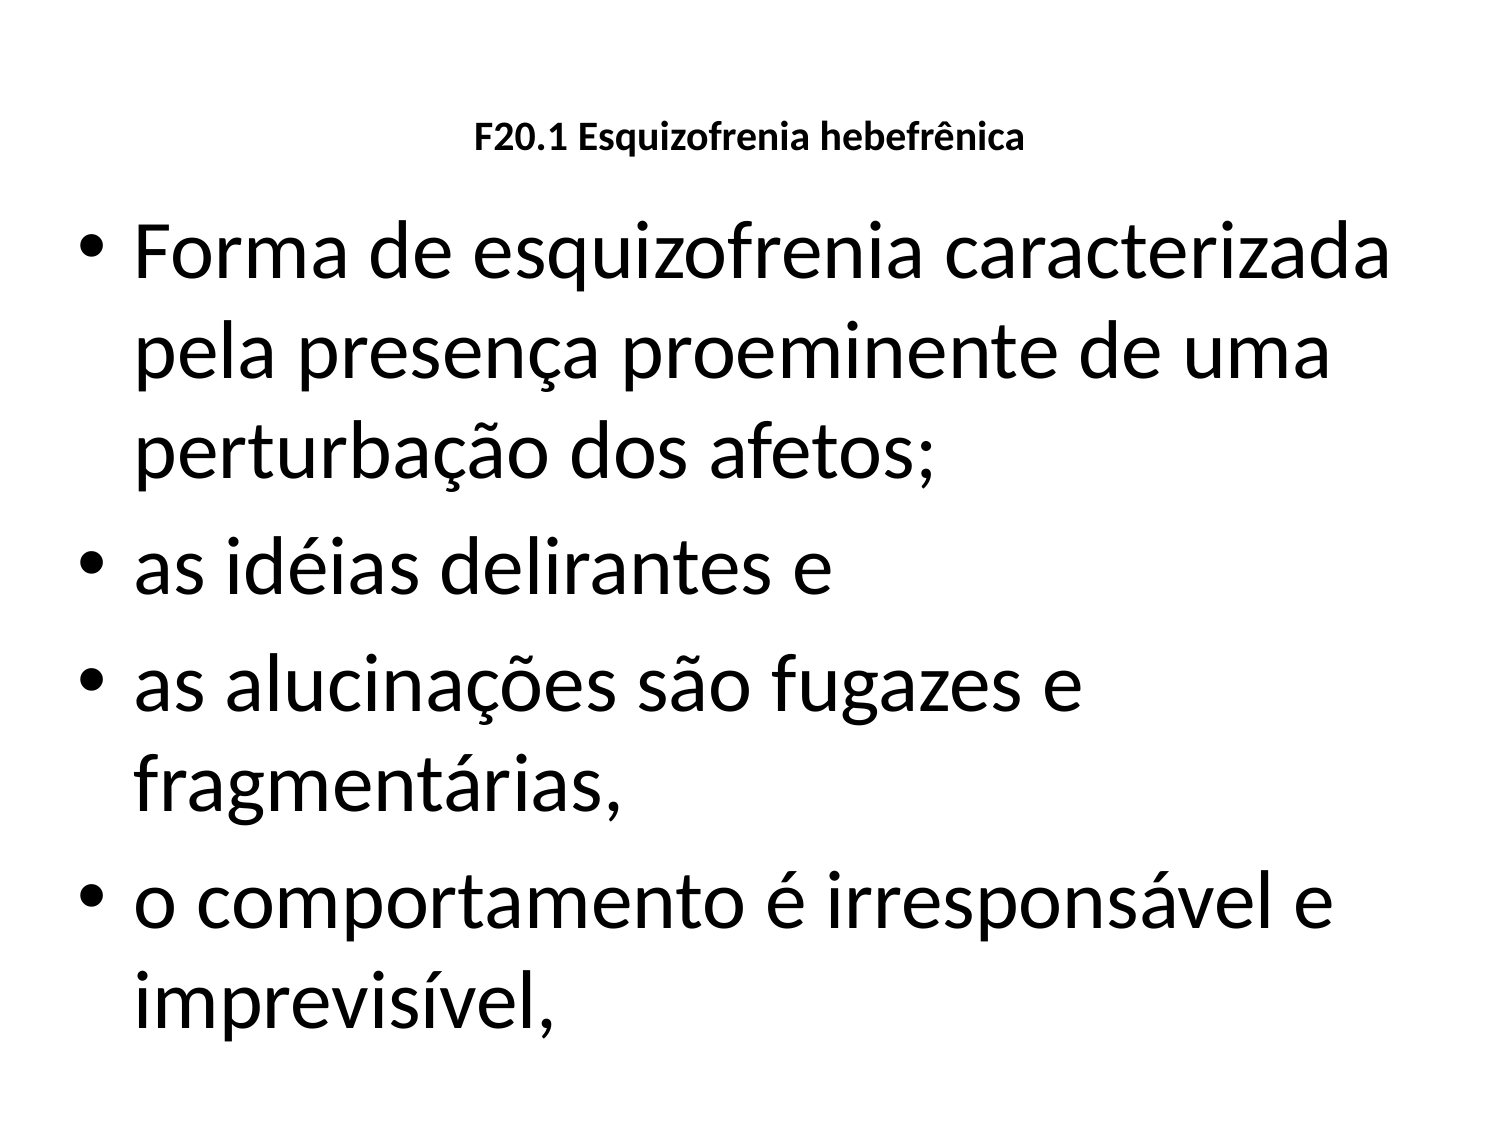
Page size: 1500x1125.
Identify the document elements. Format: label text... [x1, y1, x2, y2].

list Forma de esquizofrenia caracterizada pela presença proeminente de uma perturbação dos afetos; as idéias delirantes e as alucinações são fugazes e fragmentárias, o comportamento é irresponsável e imprevisível, [62, 187, 1450, 1063]
title F20.1 Esquizofrenia hebefrênica [75, 99, 1425, 187]
